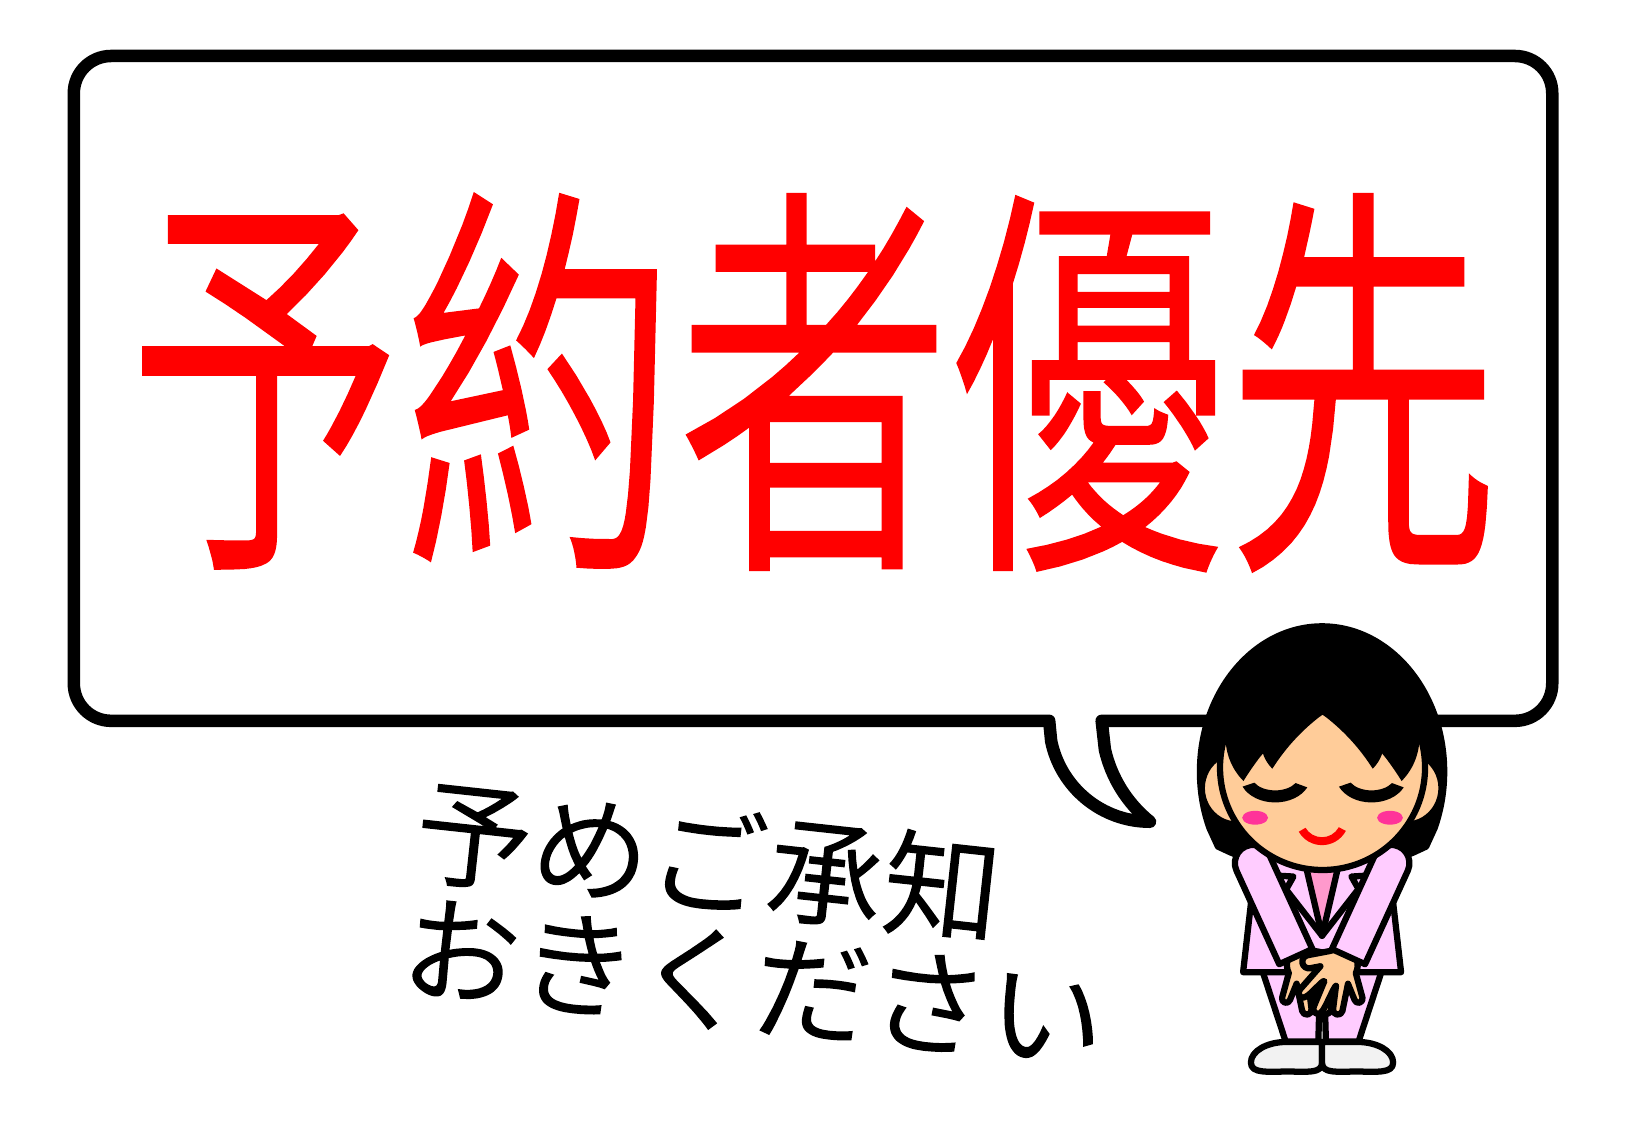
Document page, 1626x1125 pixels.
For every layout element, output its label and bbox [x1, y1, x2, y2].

text_box [1199, 626, 1445, 1072]
text_box [71, 53, 1555, 824]
